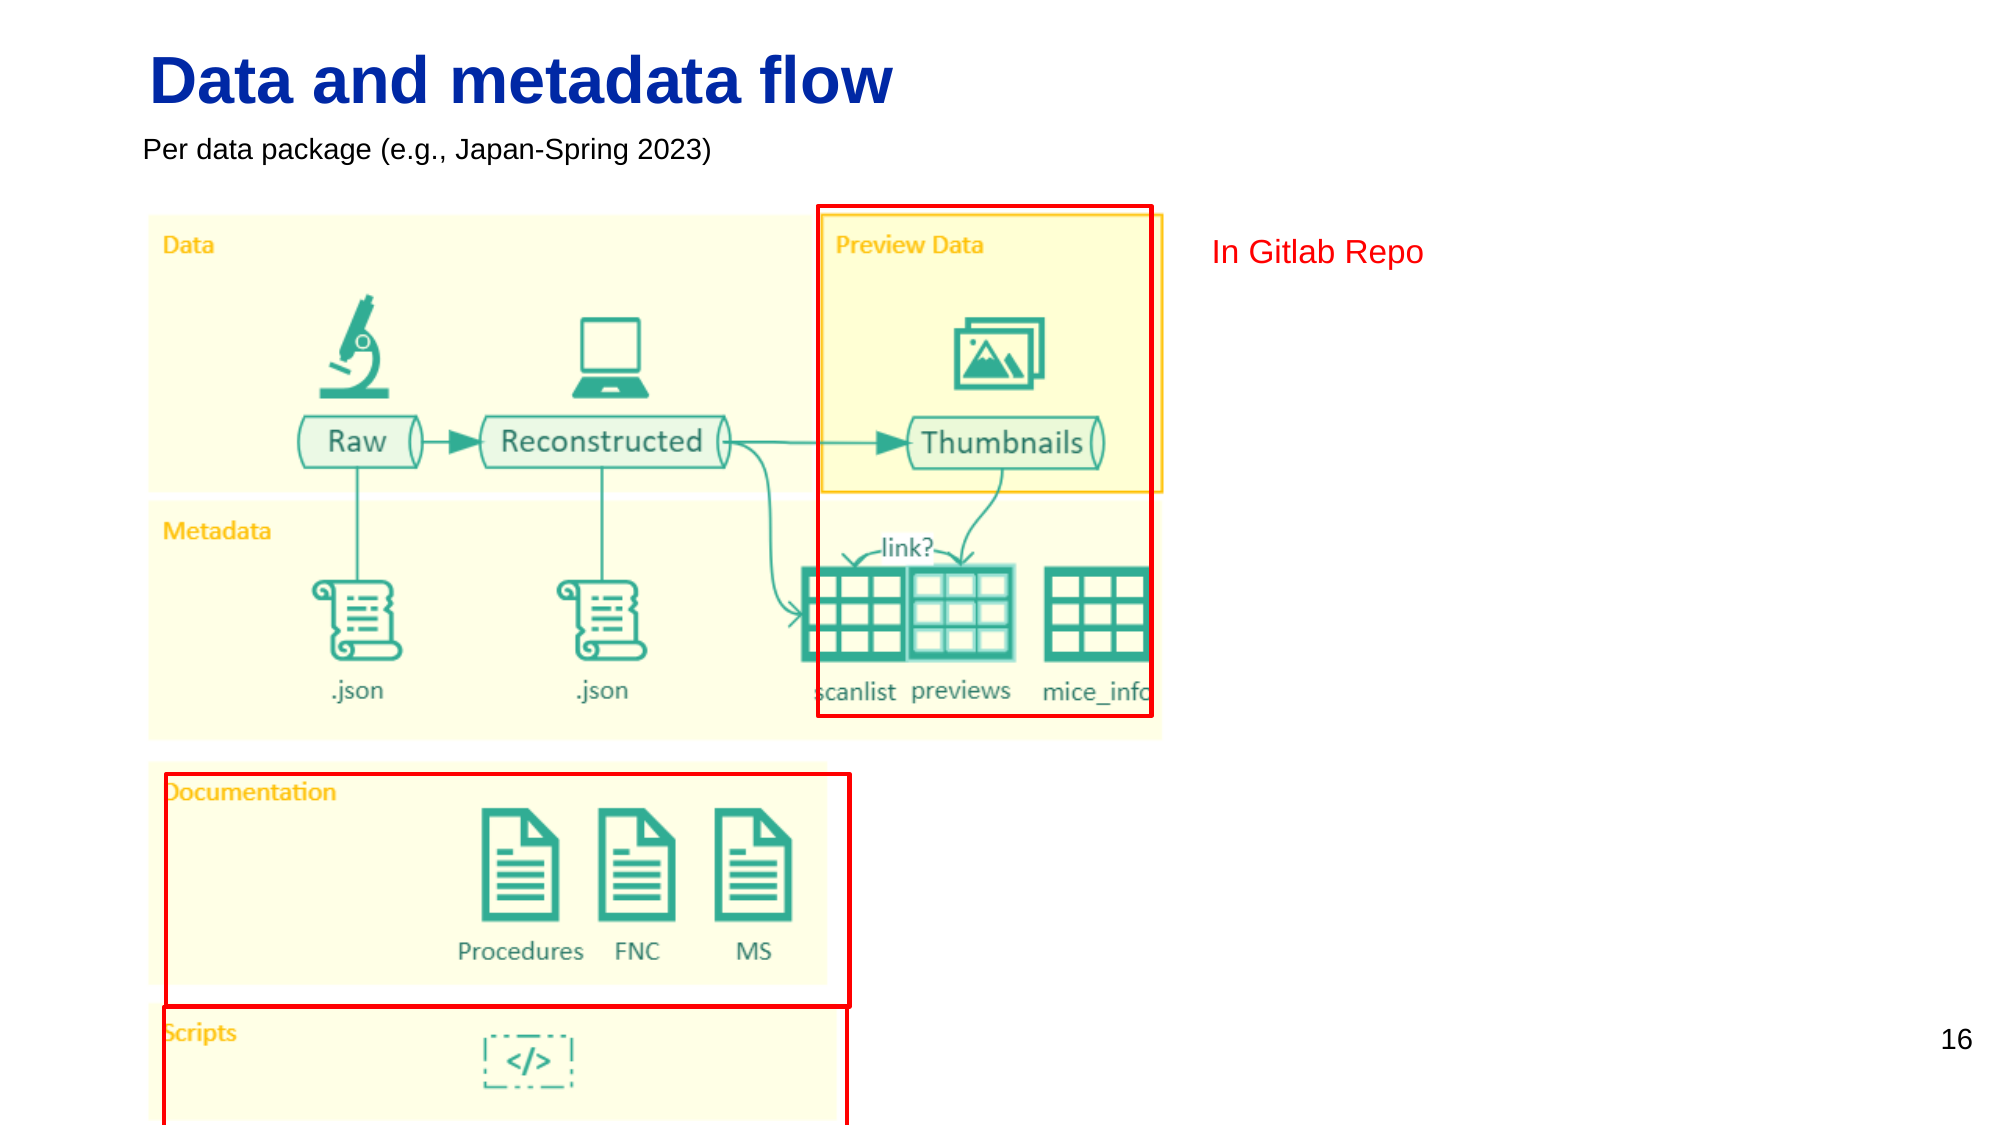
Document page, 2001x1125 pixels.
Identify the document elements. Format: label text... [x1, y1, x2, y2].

title Data and metadata flow [149, 31, 1851, 132]
picture [104, 193, 1206, 1121]
text_box In Gitlab Repo [1211, 223, 1837, 278]
text_box Per data package (e.g., Japan-Spring 2023) [128, 122, 1128, 173]
slide_number 16 [1853, 1019, 1974, 1106]
